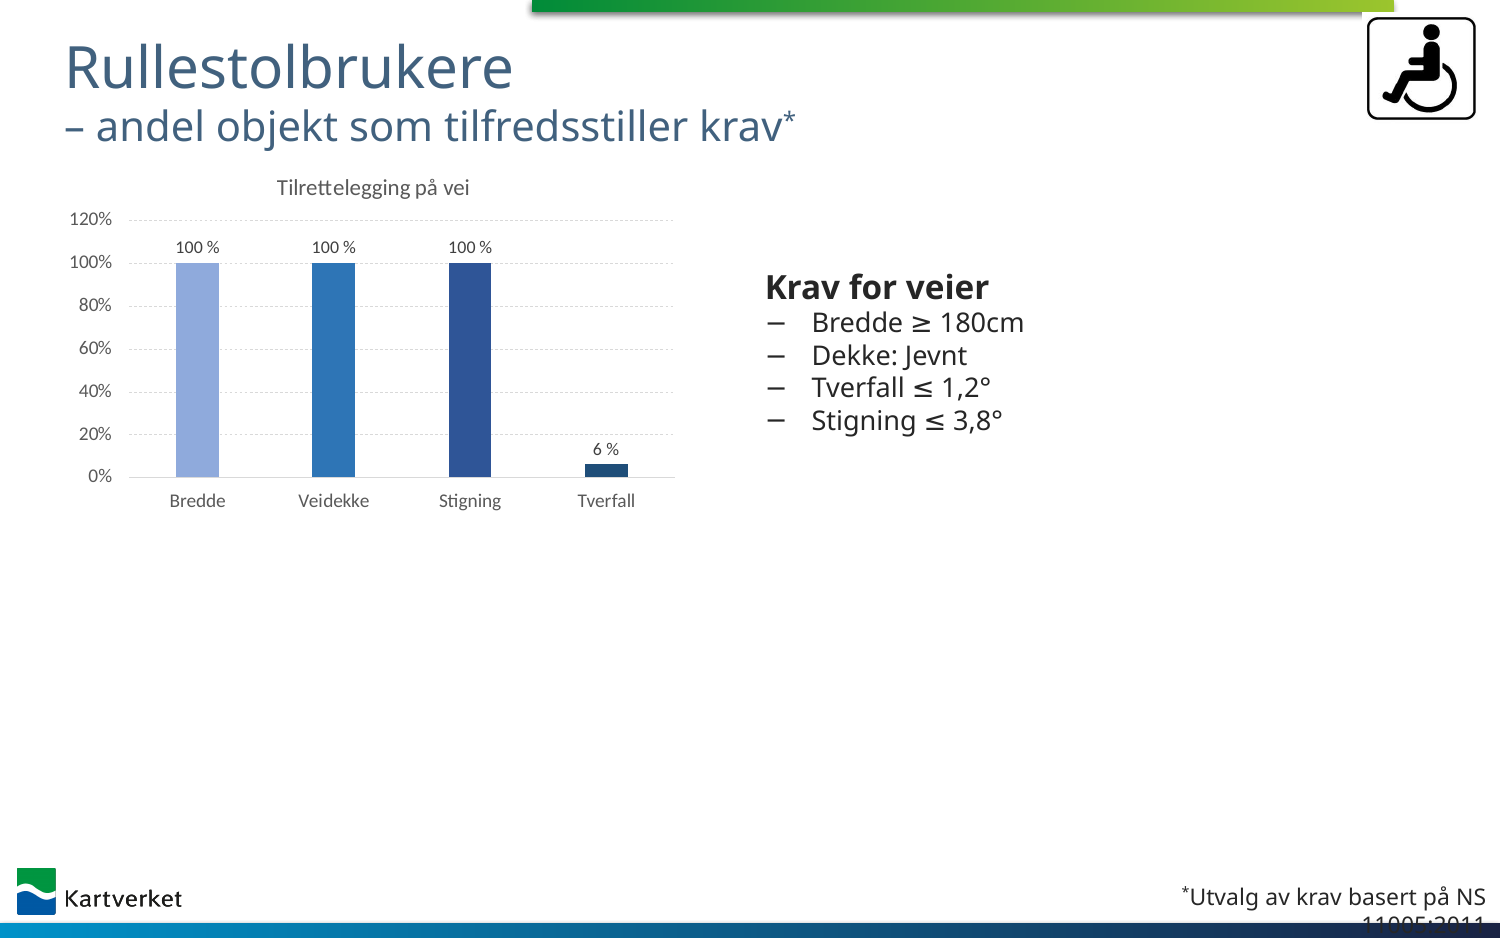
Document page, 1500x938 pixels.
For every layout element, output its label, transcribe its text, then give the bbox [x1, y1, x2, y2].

text_box Krav for veier Bredde ≥ 180cm Dekke: Jevnt Tverfall ≤ 1,2° Stigning ≤ 3,8° [750, 258, 1234, 444]
picture [62, 166, 685, 519]
picture [1362, 12, 1481, 126]
text_box Rullestolbrukere – andel objekt som tilfredsstiller krav* [49, 25, 1431, 158]
text_box *Utvalg av krav basert på NS 11005:2011 [1068, 873, 1500, 938]
